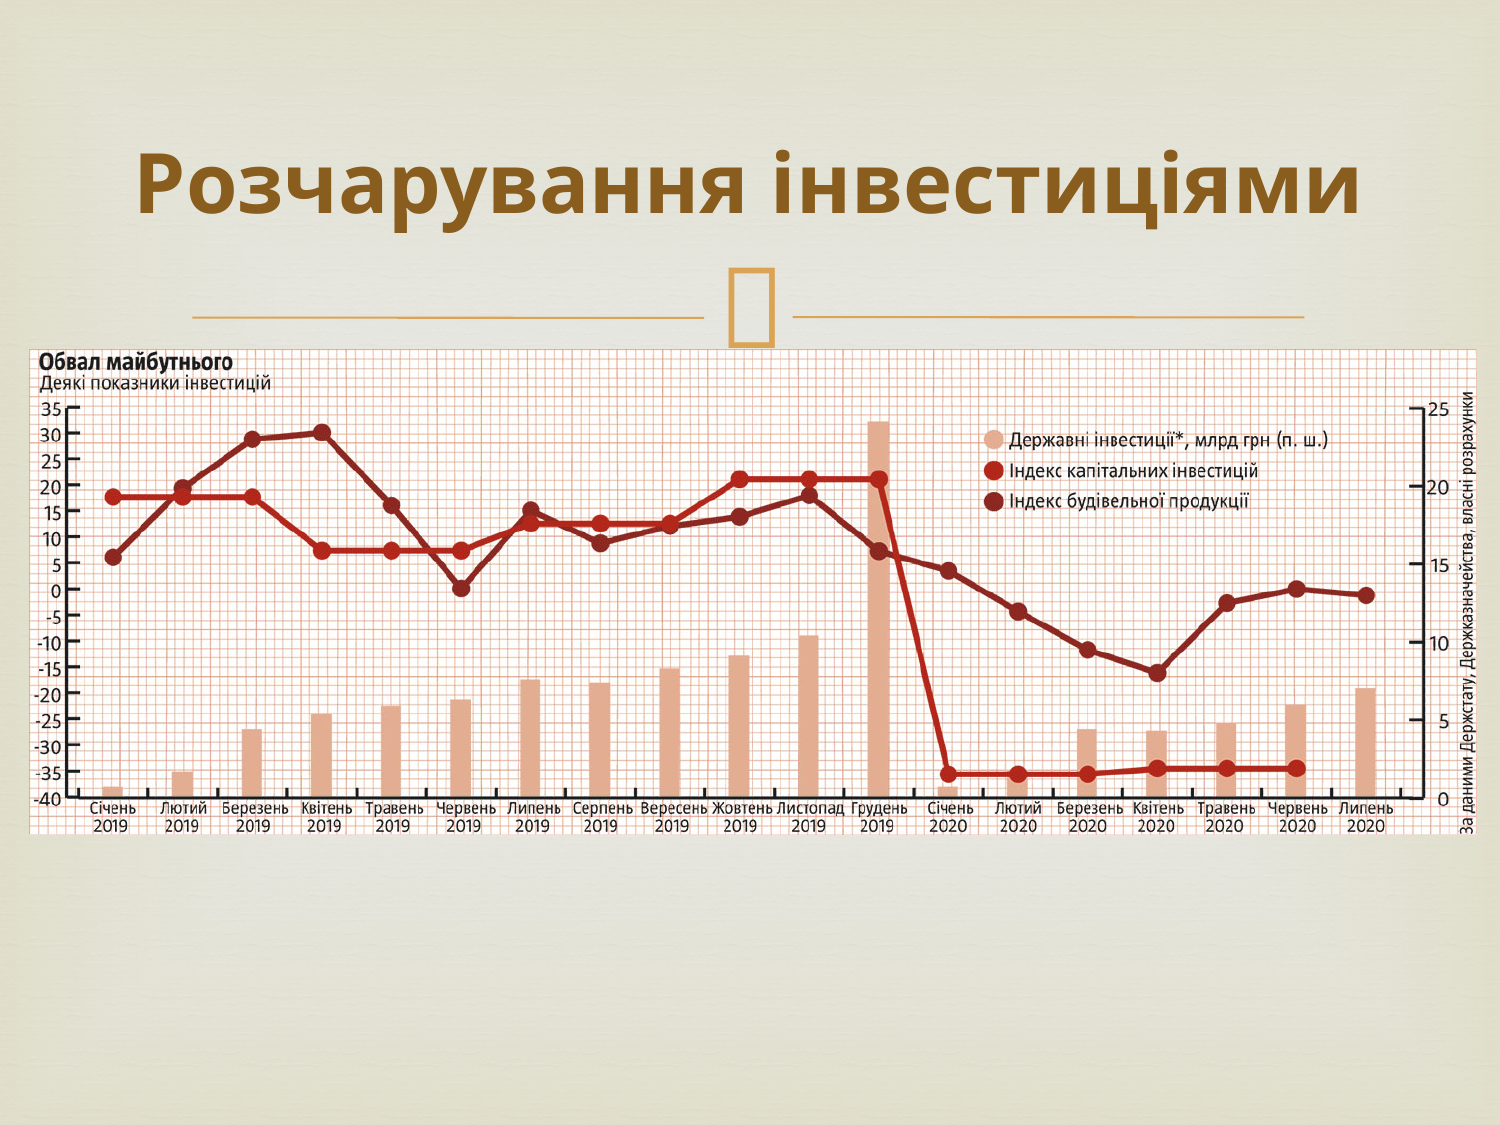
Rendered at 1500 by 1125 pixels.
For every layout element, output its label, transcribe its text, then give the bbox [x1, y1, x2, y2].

title Розчарування інвестиціями [112, 93, 1386, 267]
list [28, 349, 1478, 835]
